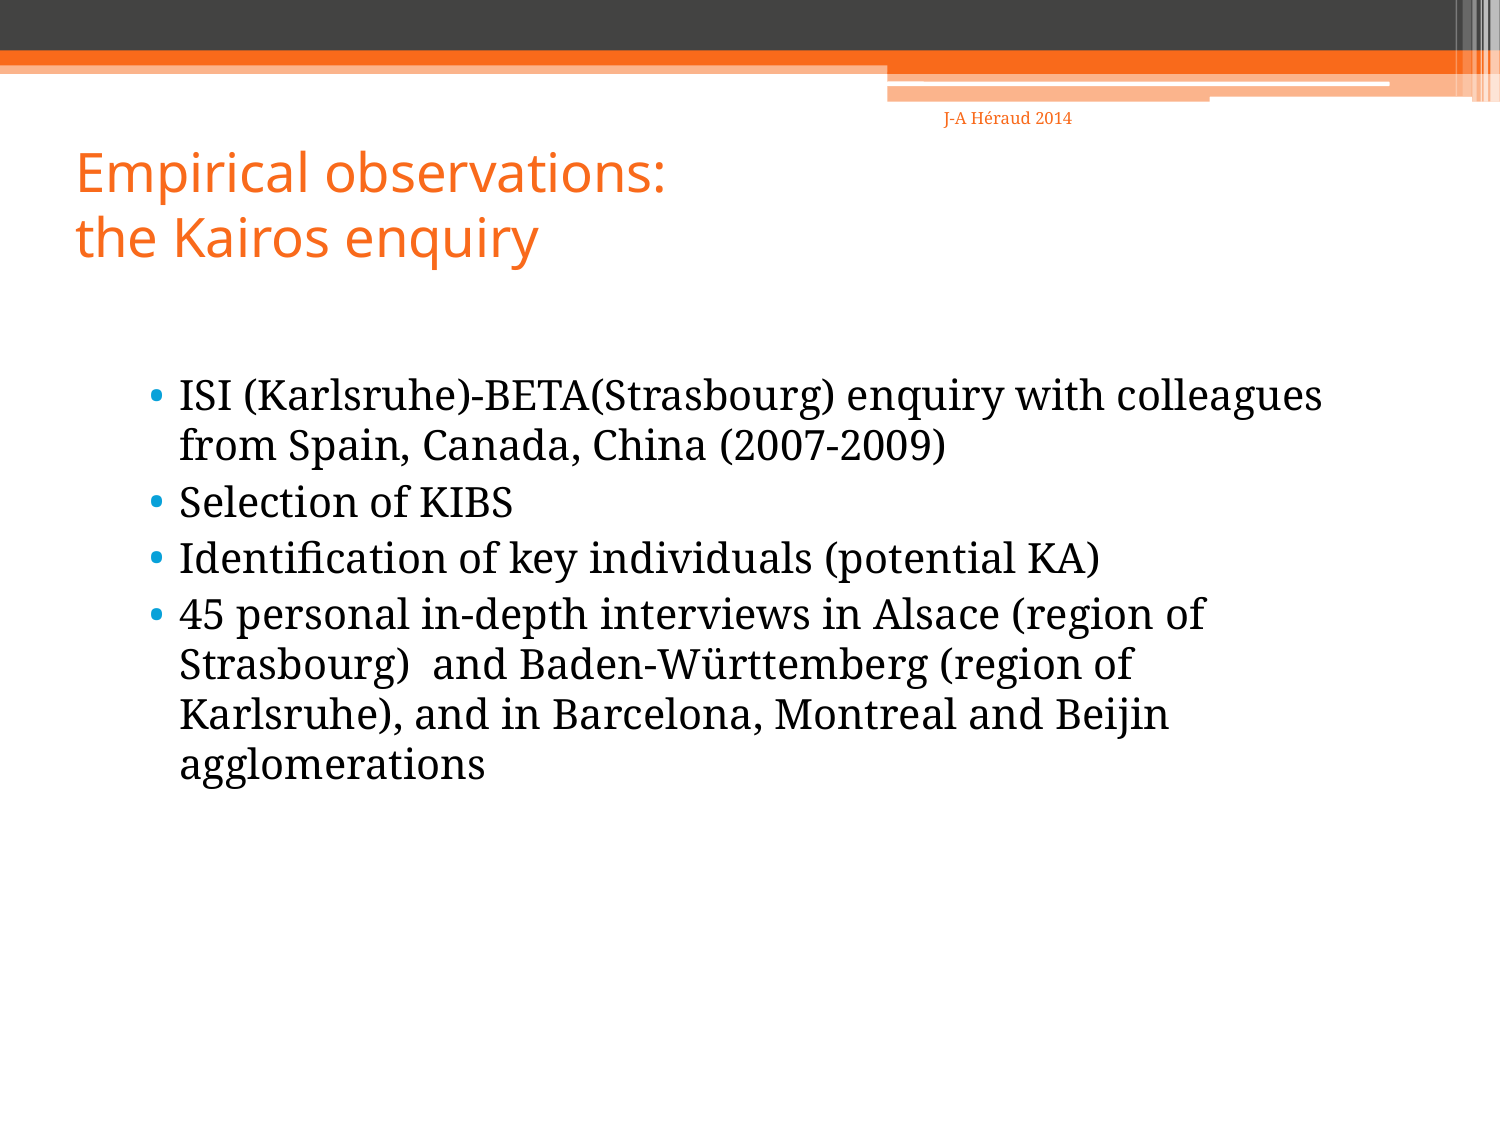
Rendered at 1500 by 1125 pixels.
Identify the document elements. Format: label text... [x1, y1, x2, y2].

list ISI (Karlsruhe)-BETA(Strasbourg) enquiry with colleagues from Spain, Canada, China (2007-2009) Selection of KIBS Identification of key individuals (potential KA) 45 personal in-depth interviews in Alsace (region of Strasbourg) and Baden-Württemberg (region of Karlsruhe), and in Barcelona, Montreal and Beijin agglomerations [123, 361, 1365, 1036]
title Empirical observations: the Kairos enquiry [74, 44, 1426, 280]
